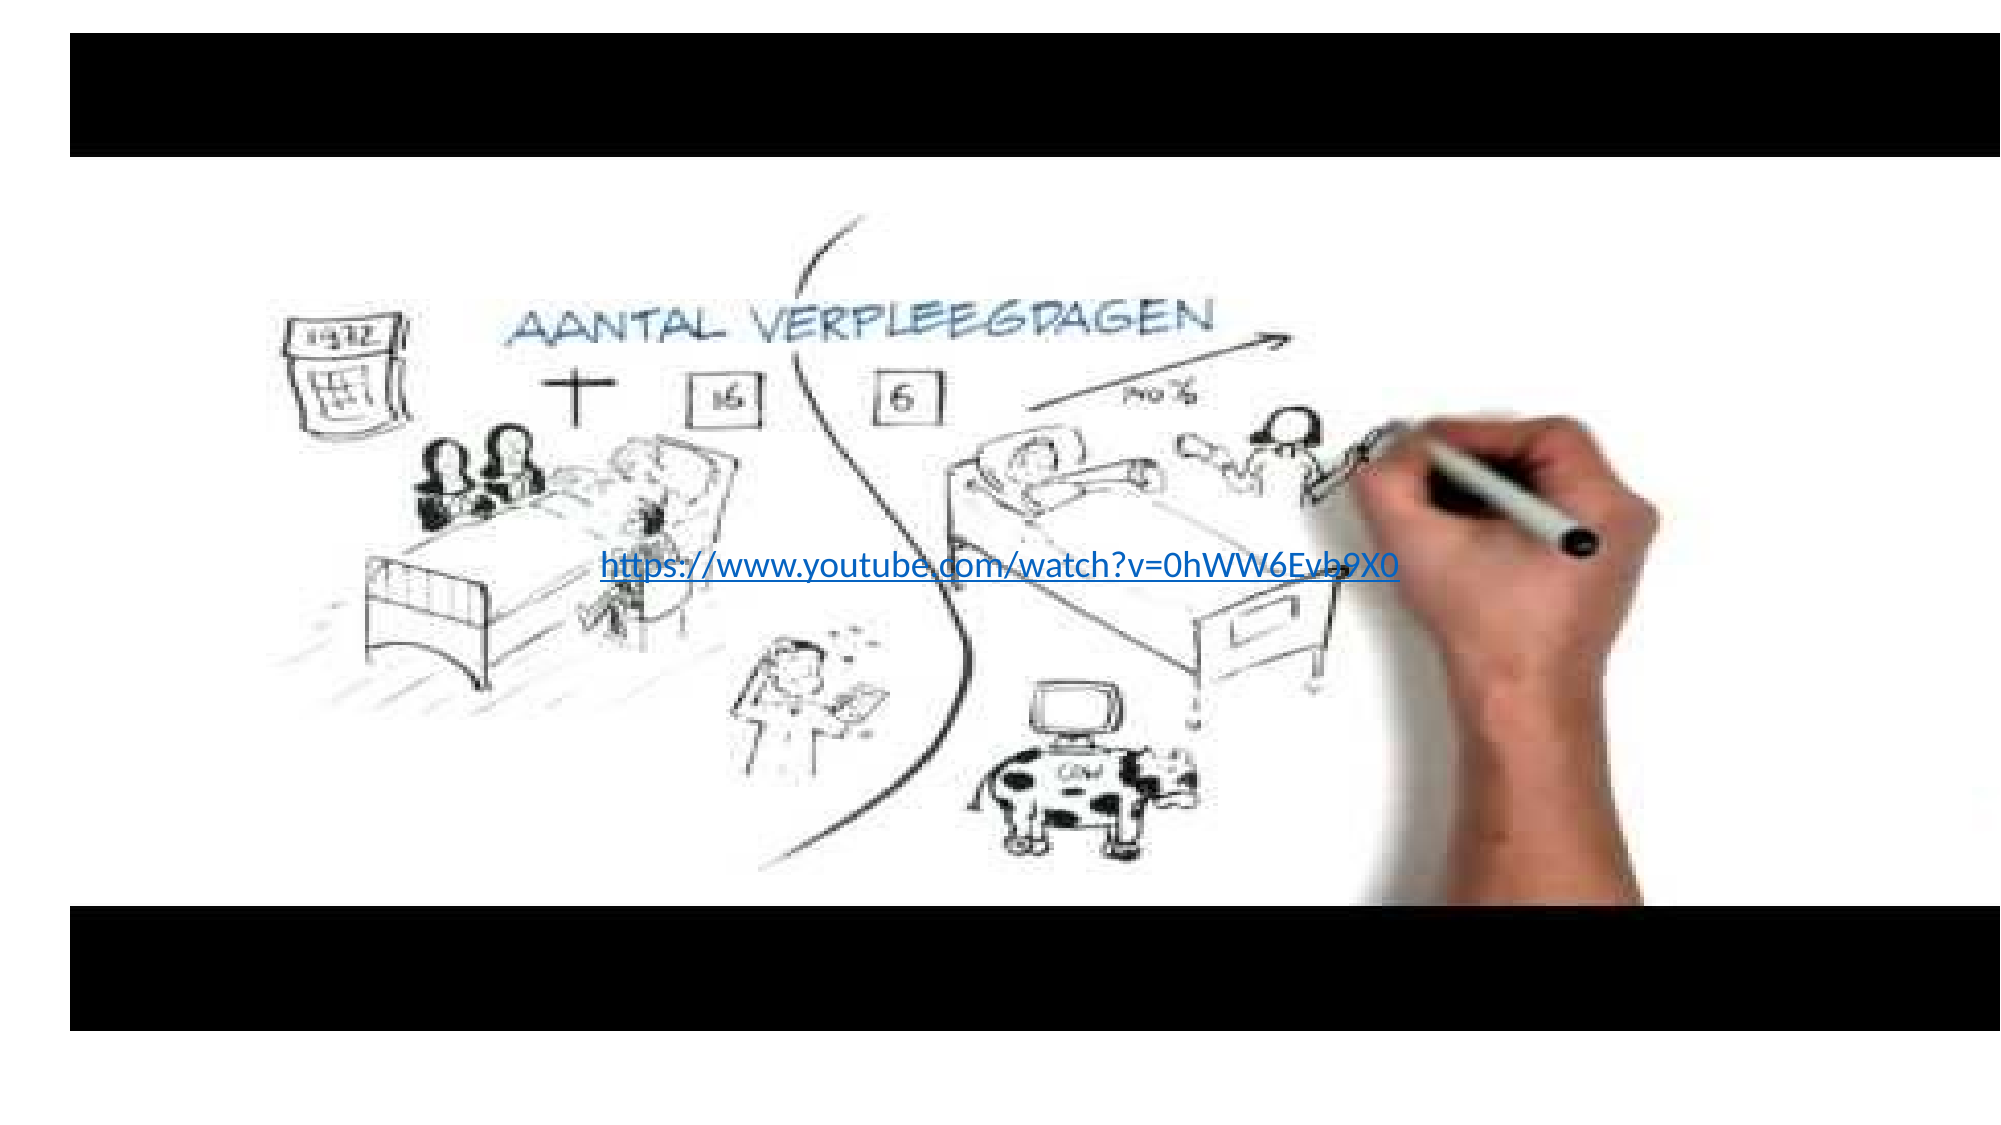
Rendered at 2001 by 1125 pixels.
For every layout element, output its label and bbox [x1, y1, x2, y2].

list [69, 33, 2000, 1032]
